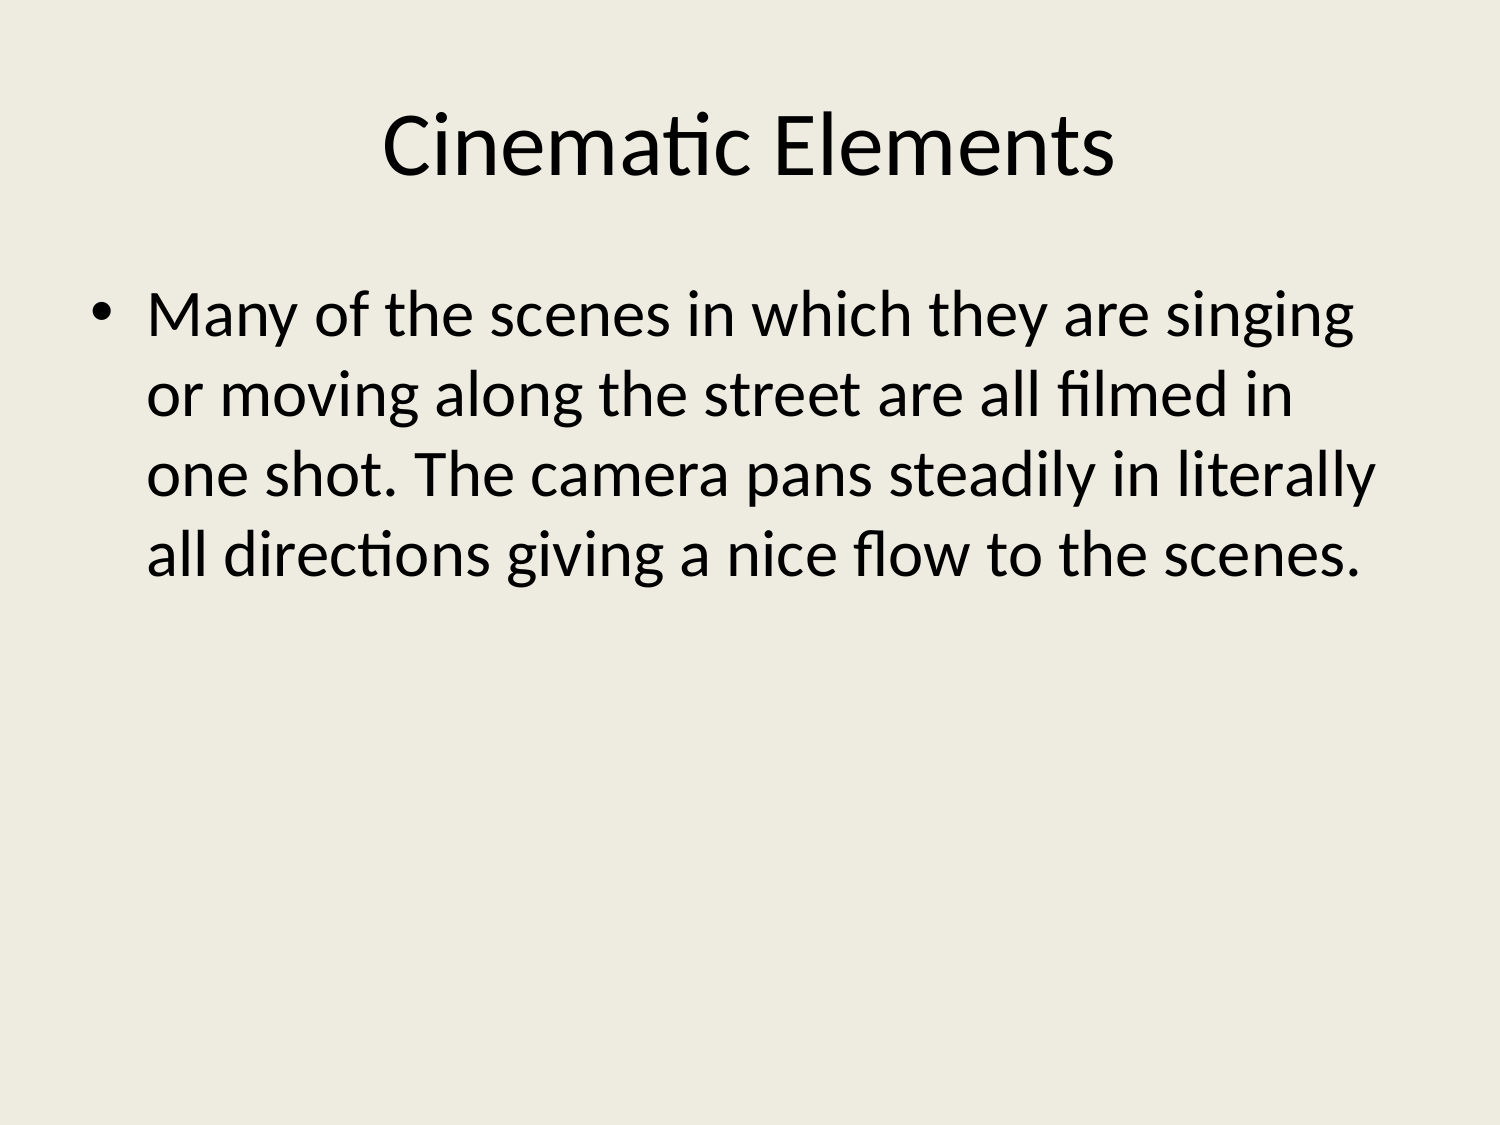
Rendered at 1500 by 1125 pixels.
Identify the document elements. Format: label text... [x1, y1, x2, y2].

title Cinematic Elements [75, 45, 1425, 233]
list Many of the scenes in which they are singing or moving along the street are all filmed in one shot. The camera pans steadily in literally all directions giving a nice flow to the scenes. [75, 262, 1425, 1005]
